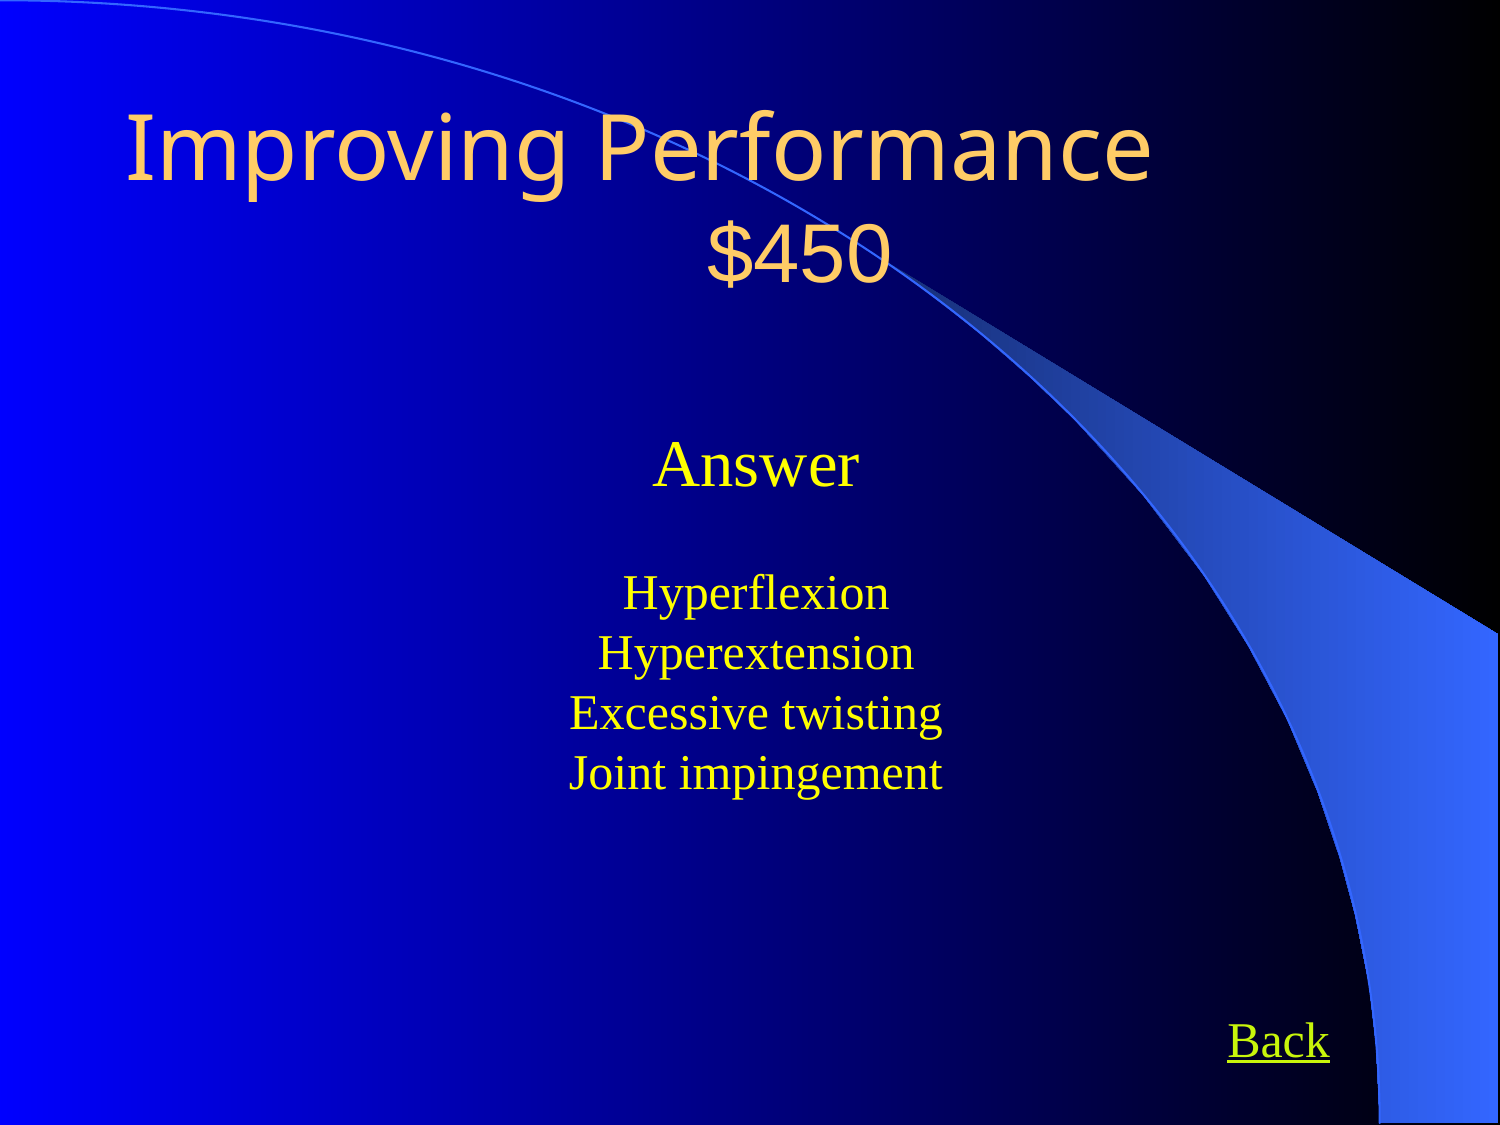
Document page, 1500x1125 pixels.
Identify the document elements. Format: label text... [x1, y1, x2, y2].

text_box Answer Hyperflexion Hyperextension Excessive twisting Joint impingement [99, 412, 1413, 1048]
text_box Back [1212, 999, 1438, 1075]
title Improving Performance $450 [87, 99, 1363, 288]
